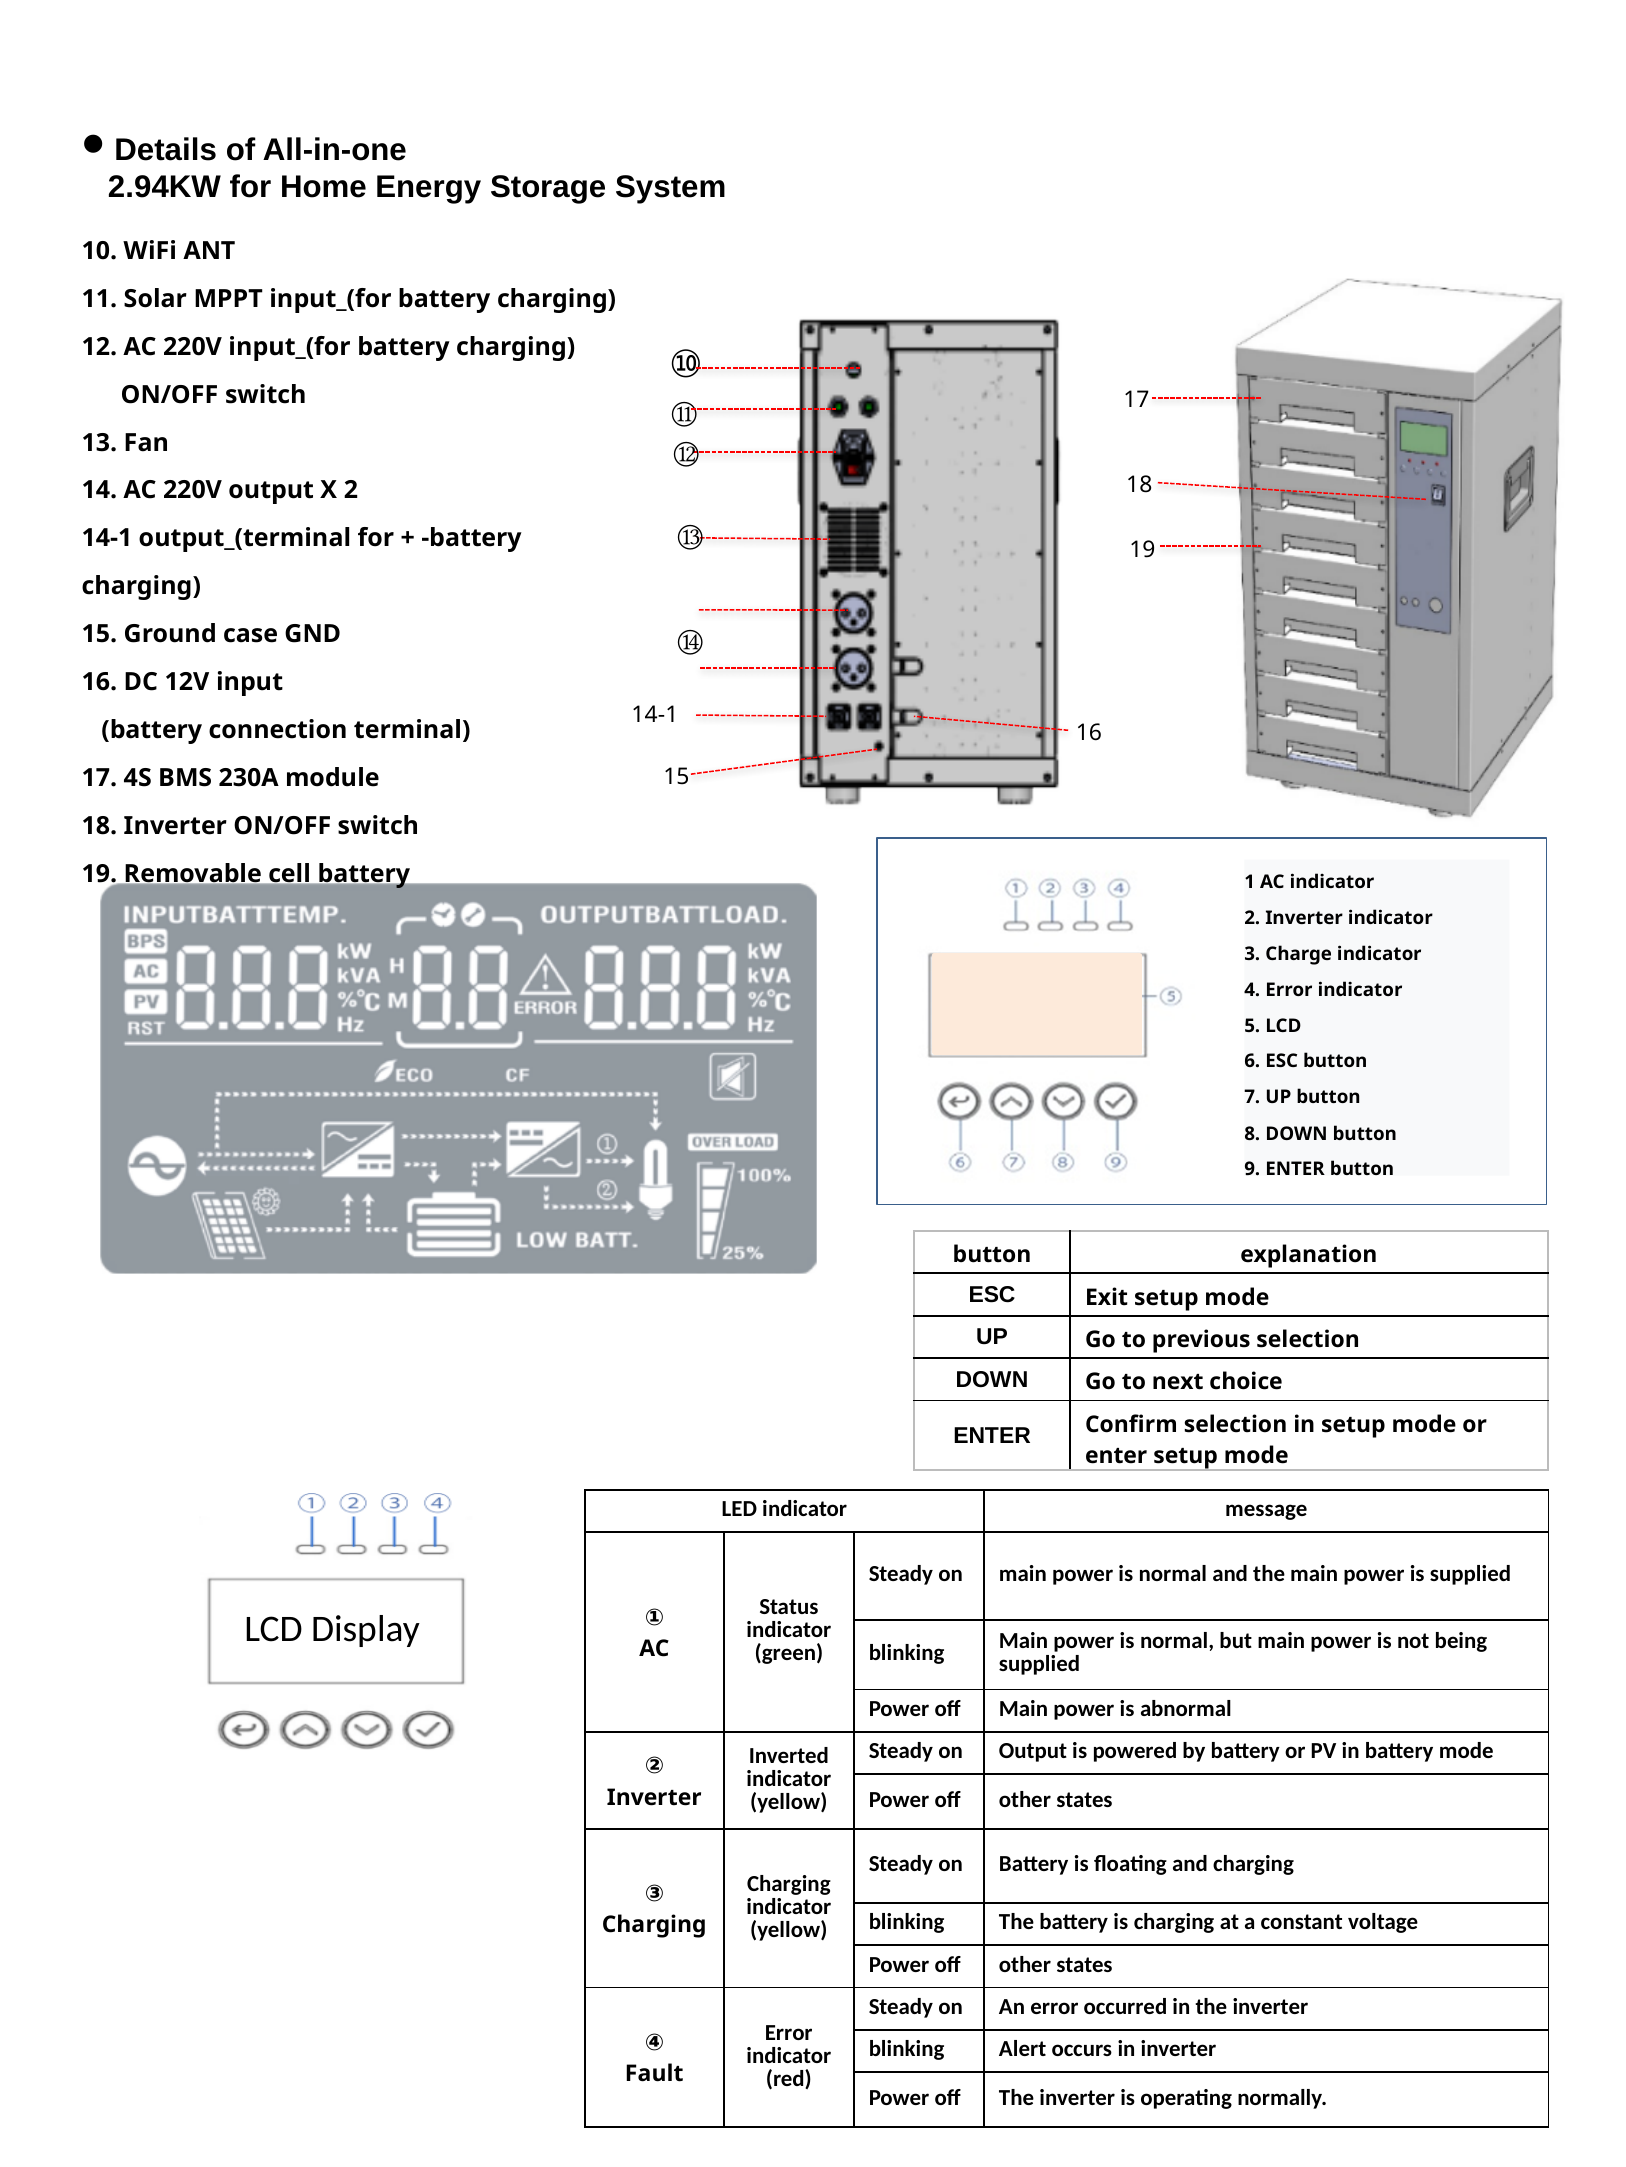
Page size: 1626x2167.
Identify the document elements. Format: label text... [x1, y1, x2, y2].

table_cell ENTER [915, 1401, 1069, 1469]
table_cell ③ Charging [586, 1830, 723, 1987]
table_cell Status indicator (green) [725, 1533, 853, 1731]
table_header explanation [1071, 1232, 1547, 1272]
text_box Details of All-in-one 2.94KW for Home Energy Storage System [66, 121, 792, 212]
table_cell ① AC [586, 1533, 723, 1731]
table_cell Main power is abnormal [985, 1690, 1548, 1731]
table_cell Power off [855, 1775, 983, 1828]
table_header button [915, 1232, 1069, 1272]
table_cell blinking [855, 2031, 983, 2071]
table_cell Steady on [855, 1988, 983, 2029]
table_cell The battery is charging at a constant voltage [985, 1904, 1548, 1944]
table_cell ESC [915, 1274, 1069, 1315]
table_cell Steady on [855, 1830, 983, 1902]
table_cell Output is powered by battery or PV in battery mode [985, 1733, 1548, 1773]
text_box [172, 1489, 497, 1764]
table_cell other states [985, 1946, 1548, 1987]
table_cell Confirm selection in setup mode or enter setup mode [1071, 1401, 1547, 1469]
table_cell Exit setup mode [1071, 1274, 1547, 1315]
table_cell Go to previous selection [1071, 1317, 1547, 1357]
table_cell UP [915, 1317, 1069, 1357]
table_cell blinking [855, 1904, 983, 1944]
table_cell Charging indicator (yellow) [725, 1830, 853, 1987]
picture [86, 866, 831, 1284]
picture [1427, 264, 1590, 829]
table_cell Inverted indicator (yellow) [725, 1733, 853, 1828]
table_cell other states [985, 1775, 1548, 1828]
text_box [643, 250, 1427, 842]
table_cell The inverter is operating normally. [985, 2073, 1548, 2126]
table_cell Battery is floating and charging [985, 1830, 1548, 1902]
table_cell Steady on [855, 1733, 983, 1773]
table_cell Alert occurs in inverter [985, 2031, 1548, 2071]
table_cell main power is normal and the main power is supplied [985, 1533, 1548, 1619]
table_cell ② Inverter [586, 1733, 723, 1828]
table_cell Power off [855, 2073, 983, 2126]
table_cell An error occurred in the inverter [985, 1988, 1548, 2029]
text_box 10. WiFi ANT 11. Solar MPPT input_(for battery charging) 12. AC 220V input_(for battery charging) ON/OFF switch 13. Fan 14. AC 220V output X 2 14-1 output_(terminal for + -battery charging) 15. Ground case GND 16. DC 12V input (battery connection terminal) 17. 4S BMS 230A module 18. Inverter ON/OFF switch 19. Removable cell battery [66, 209, 650, 895]
table_cell blinking [855, 1621, 983, 1689]
table_cell Main power is normal, but main power is not being supplied [985, 1621, 1548, 1689]
table_cell Power off [855, 1946, 983, 1987]
table_cell DOWN [915, 1359, 1069, 1400]
table_header message [985, 1491, 1548, 1531]
table_cell Power off [855, 1690, 983, 1731]
table_cell ④ Fault [586, 1988, 723, 2126]
table_cell Go to next choice [1071, 1359, 1547, 1400]
table_cell Steady on [855, 1533, 983, 1619]
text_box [876, 837, 1547, 1205]
table_cell Error indicator (red) [725, 1988, 853, 2126]
table_header LED indicator [586, 1491, 983, 1531]
